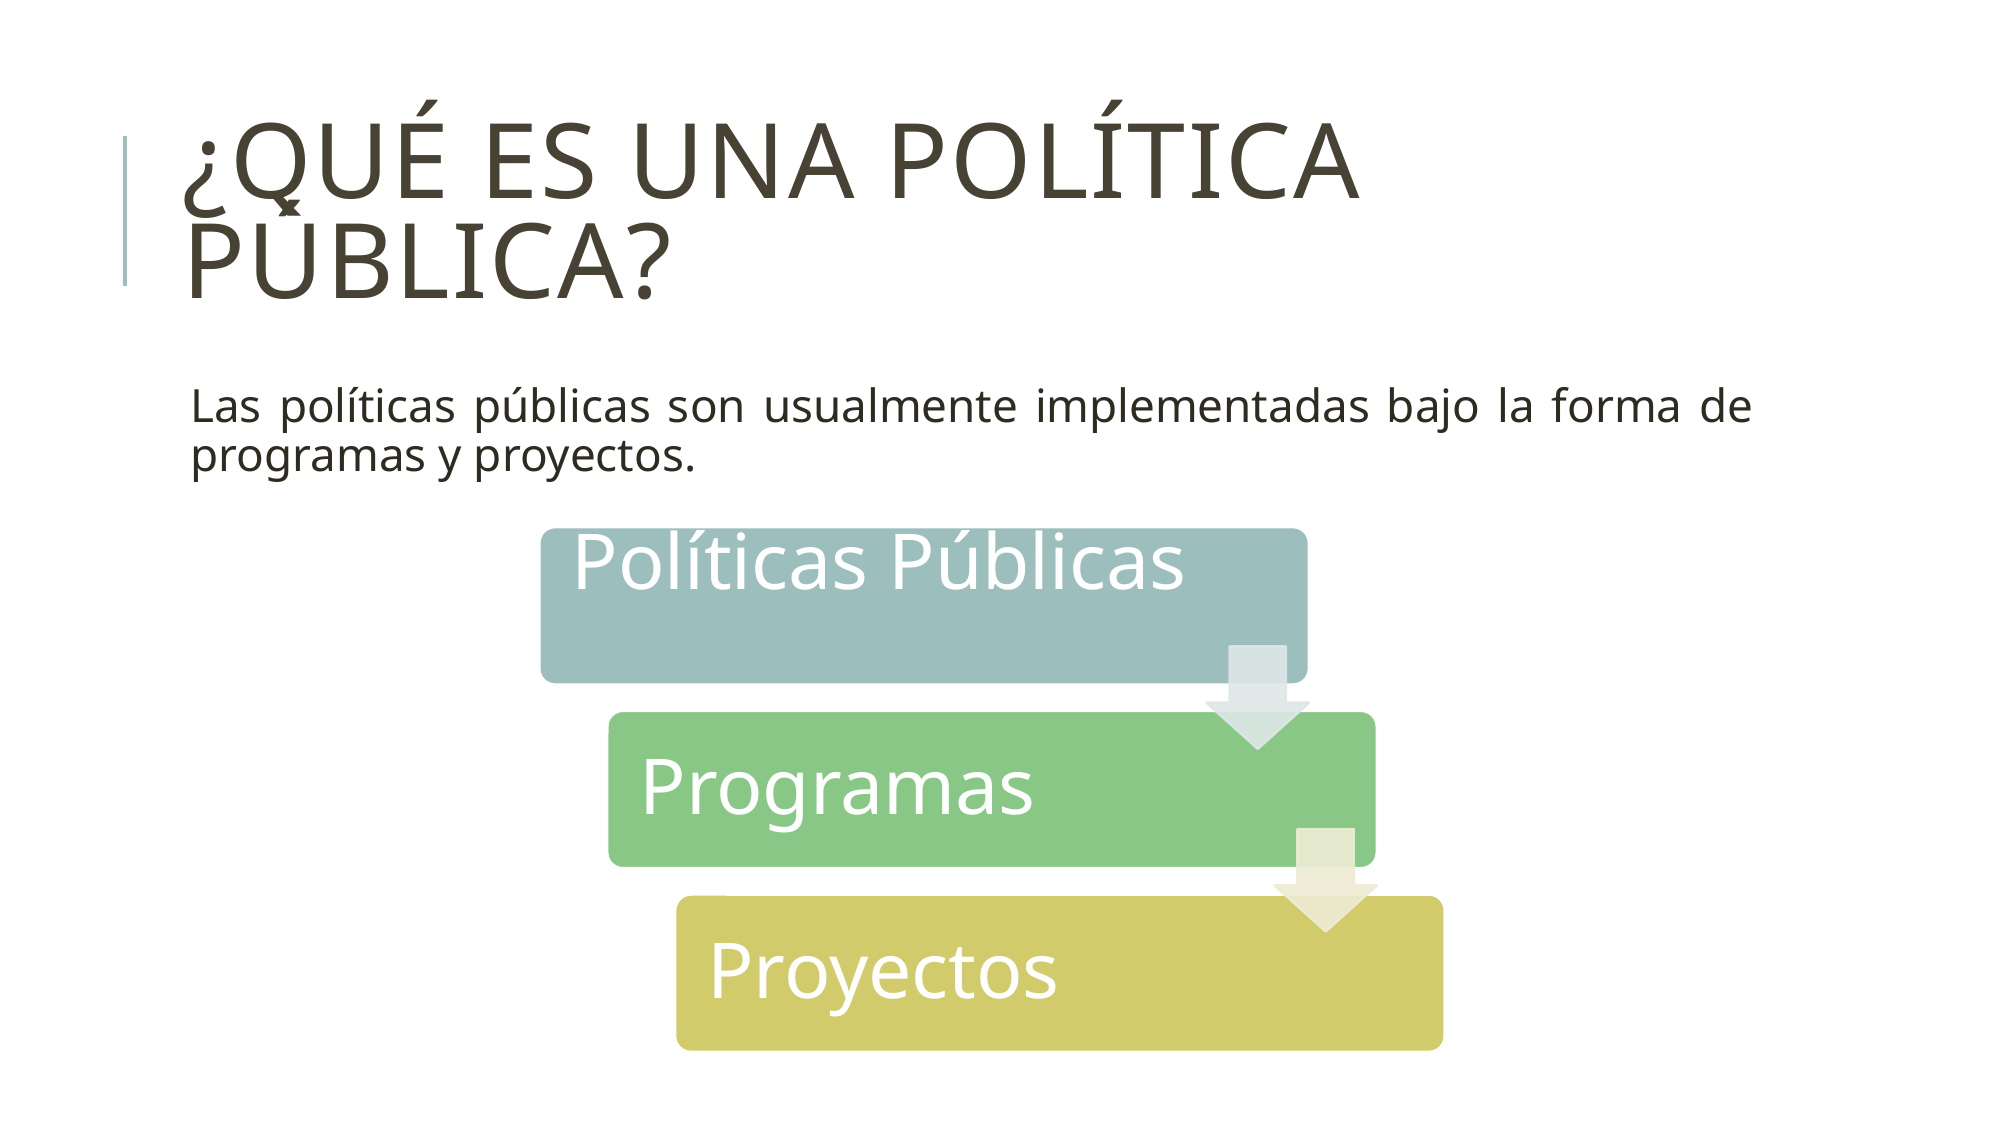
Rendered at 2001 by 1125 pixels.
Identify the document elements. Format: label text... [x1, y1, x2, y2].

list Las políticas públicas son usualmente implementadas bajo la forma de programas y proyectos. [168, 375, 1763, 1035]
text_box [539, 526, 1445, 1053]
title ¿Qué es una política pública? [168, 96, 1763, 342]
